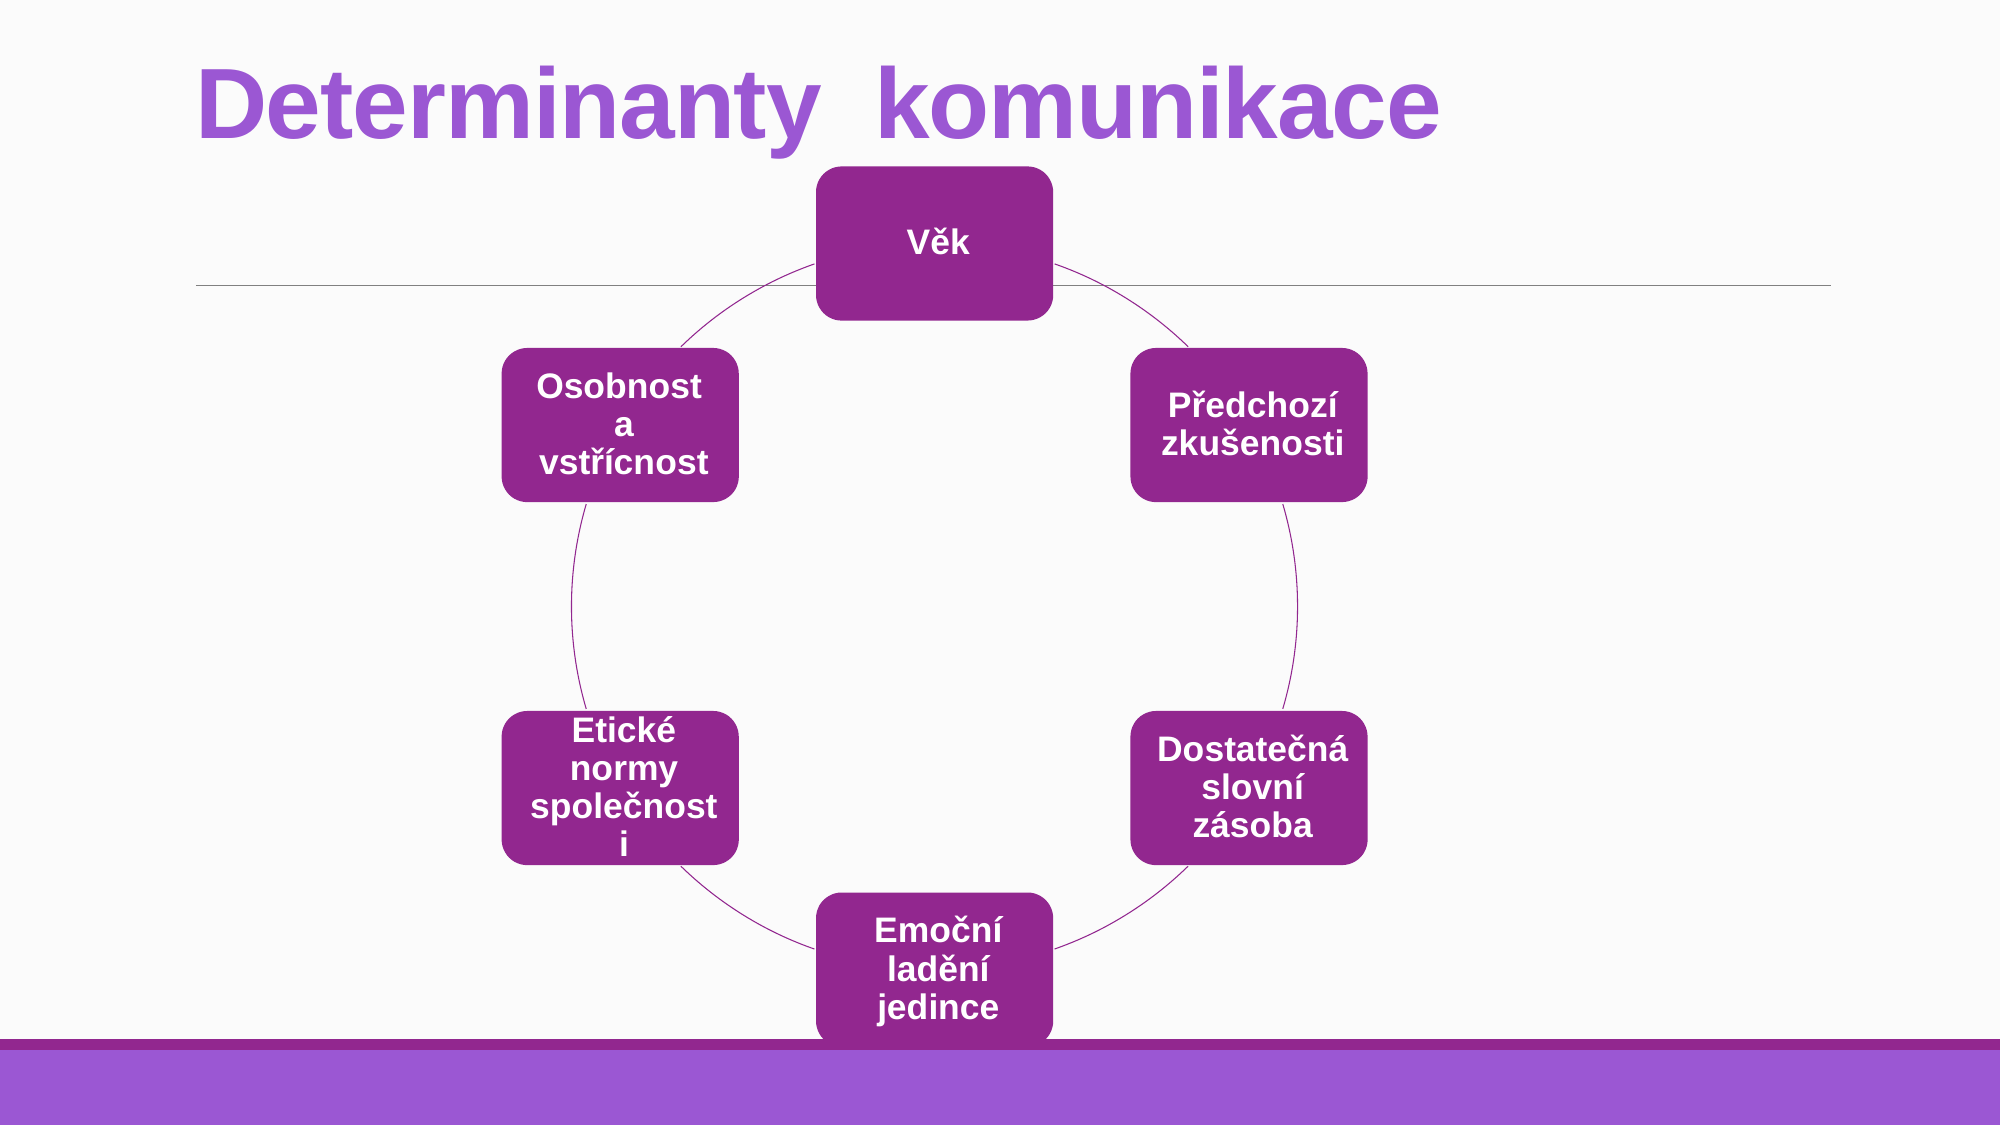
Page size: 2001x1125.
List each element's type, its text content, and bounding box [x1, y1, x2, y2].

title Determinanty komunikace [180, 14, 1830, 167]
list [152, 165, 1717, 1048]
